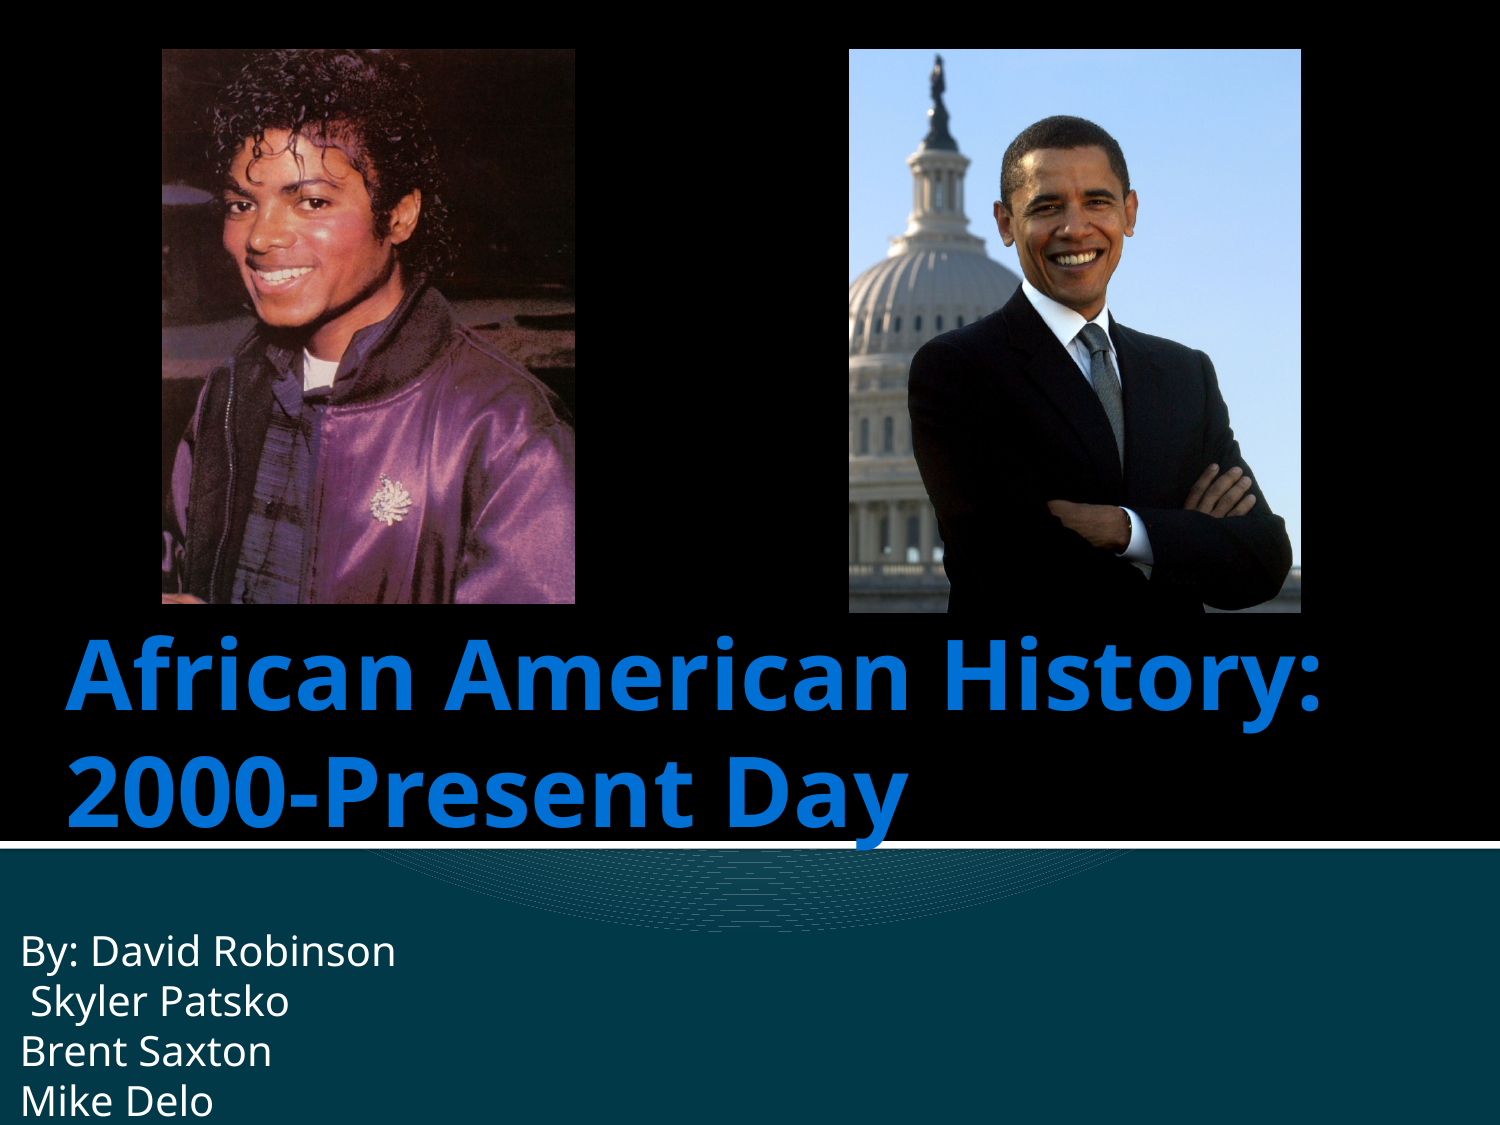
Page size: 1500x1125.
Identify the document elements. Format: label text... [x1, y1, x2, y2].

picture [849, 49, 1301, 613]
subtitle By: David Robinson Skyler Patsko Brent Saxton Mike Delo [0, 837, 1050, 1125]
picture [162, 49, 575, 604]
title African American History: 2000-Present Day [50, 612, 1375, 850]
